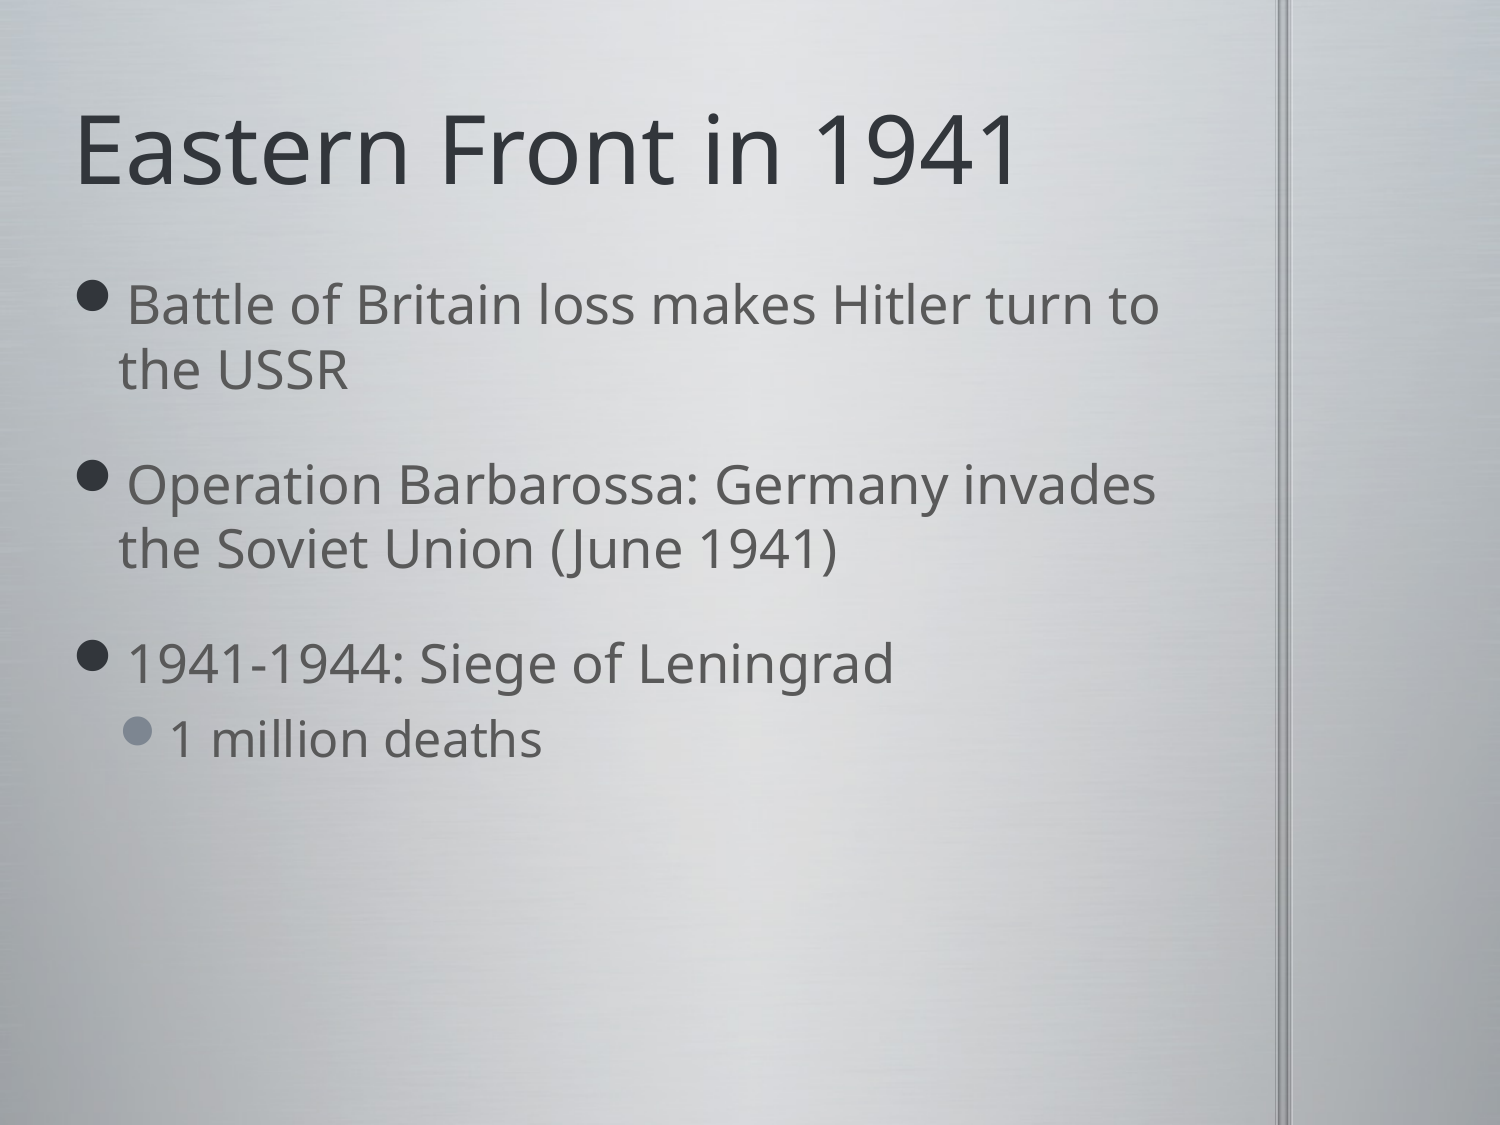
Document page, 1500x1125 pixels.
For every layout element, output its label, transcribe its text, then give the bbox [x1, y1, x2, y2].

title Eastern Front in 1941 [57, 86, 1220, 207]
picture [0, 0, 1500, 1125]
list Battle of Britain loss makes Hitler turn to the USSR Operation Barbarossa: Germany invades the Soviet Union (June 1941) 1941-1944: Siege of Leningrad 1 million deaths [57, 262, 1220, 1005]
